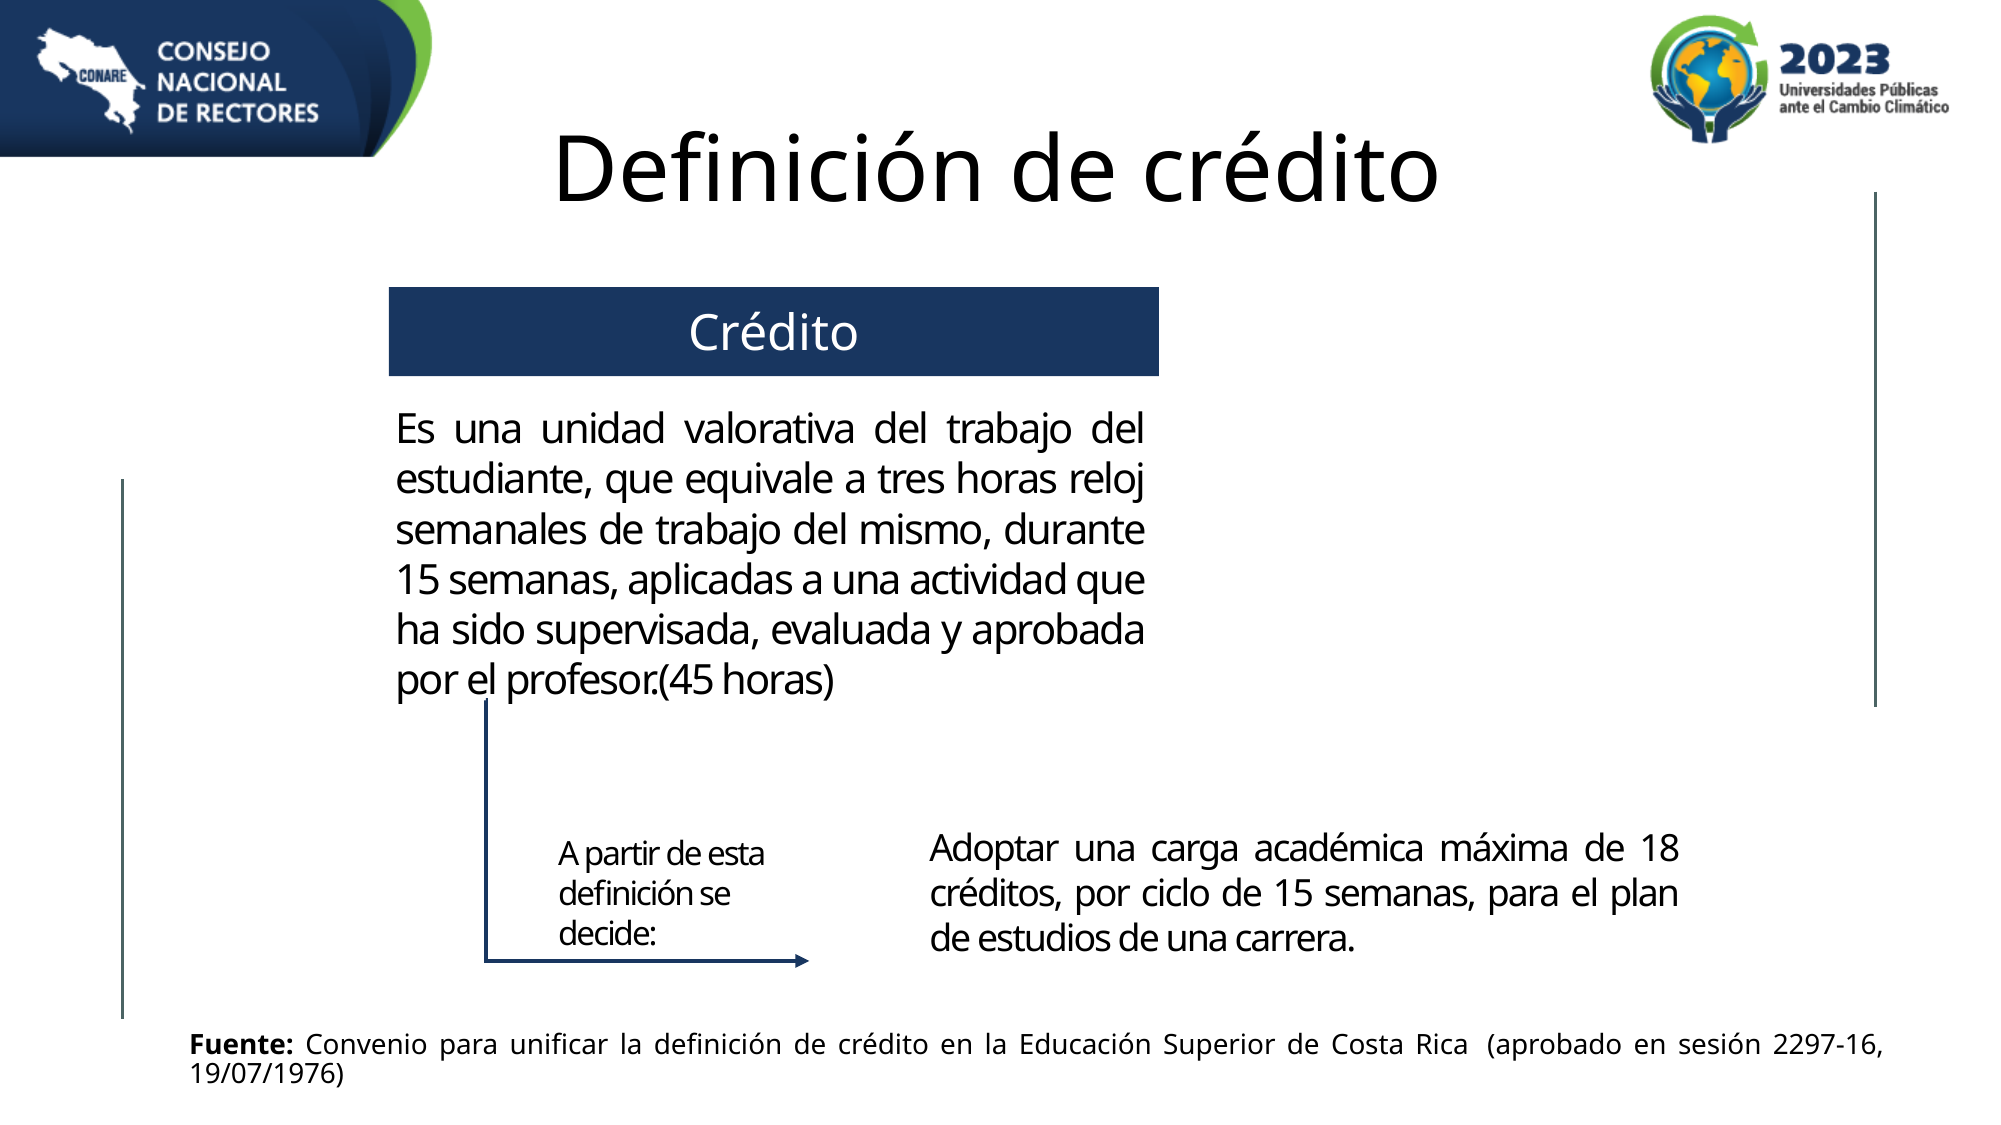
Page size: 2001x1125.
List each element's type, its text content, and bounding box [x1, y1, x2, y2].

picture [0, 0, 1999, 1125]
title Fuente: Convenio para unificar la definición de crédito en la Educación Superior de Costa Rica (aprobado en sesión 2297-16, 19/07/1976) [174, 1022, 1900, 1125]
text_box Definición de crédito [454, 102, 1541, 228]
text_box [380, 287, 1694, 969]
